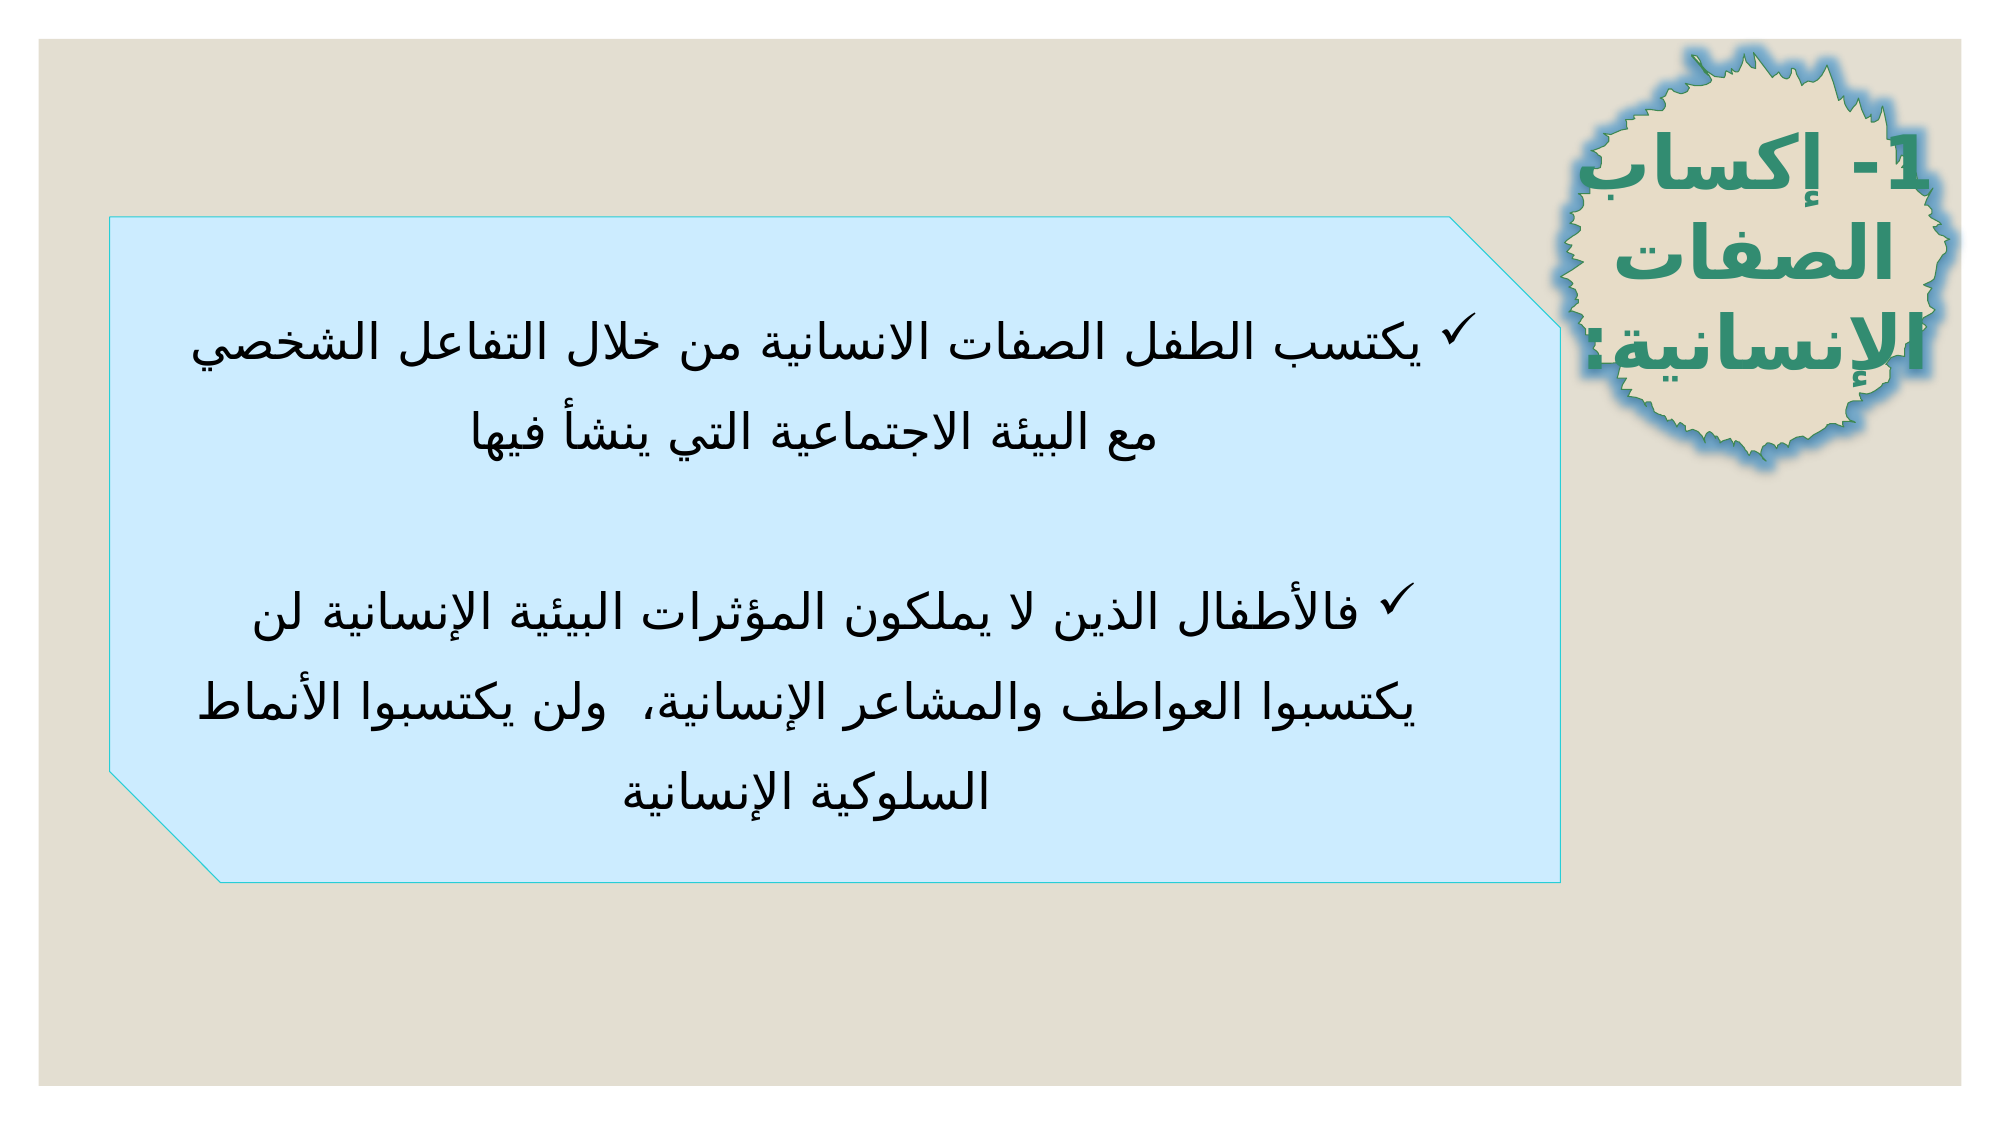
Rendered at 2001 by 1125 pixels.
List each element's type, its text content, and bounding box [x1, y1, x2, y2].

text_box 1- إكساب الصفات الإنسانية: [1559, 52, 1951, 462]
text_box يكتسب الطفل الصفات الانسانية من خلال التفاعل الشخصي مع البيئة الاجتماعية التي ينشأ فيها فالأطفال الذين لا يملكون المؤثرات البيئية الإنسانية لن يكتسبوا العواطف والمشاعر الإنسانية، ولن يكتسبوا الأنماط السلوكية الإنسانية [109, 216, 1561, 884]
